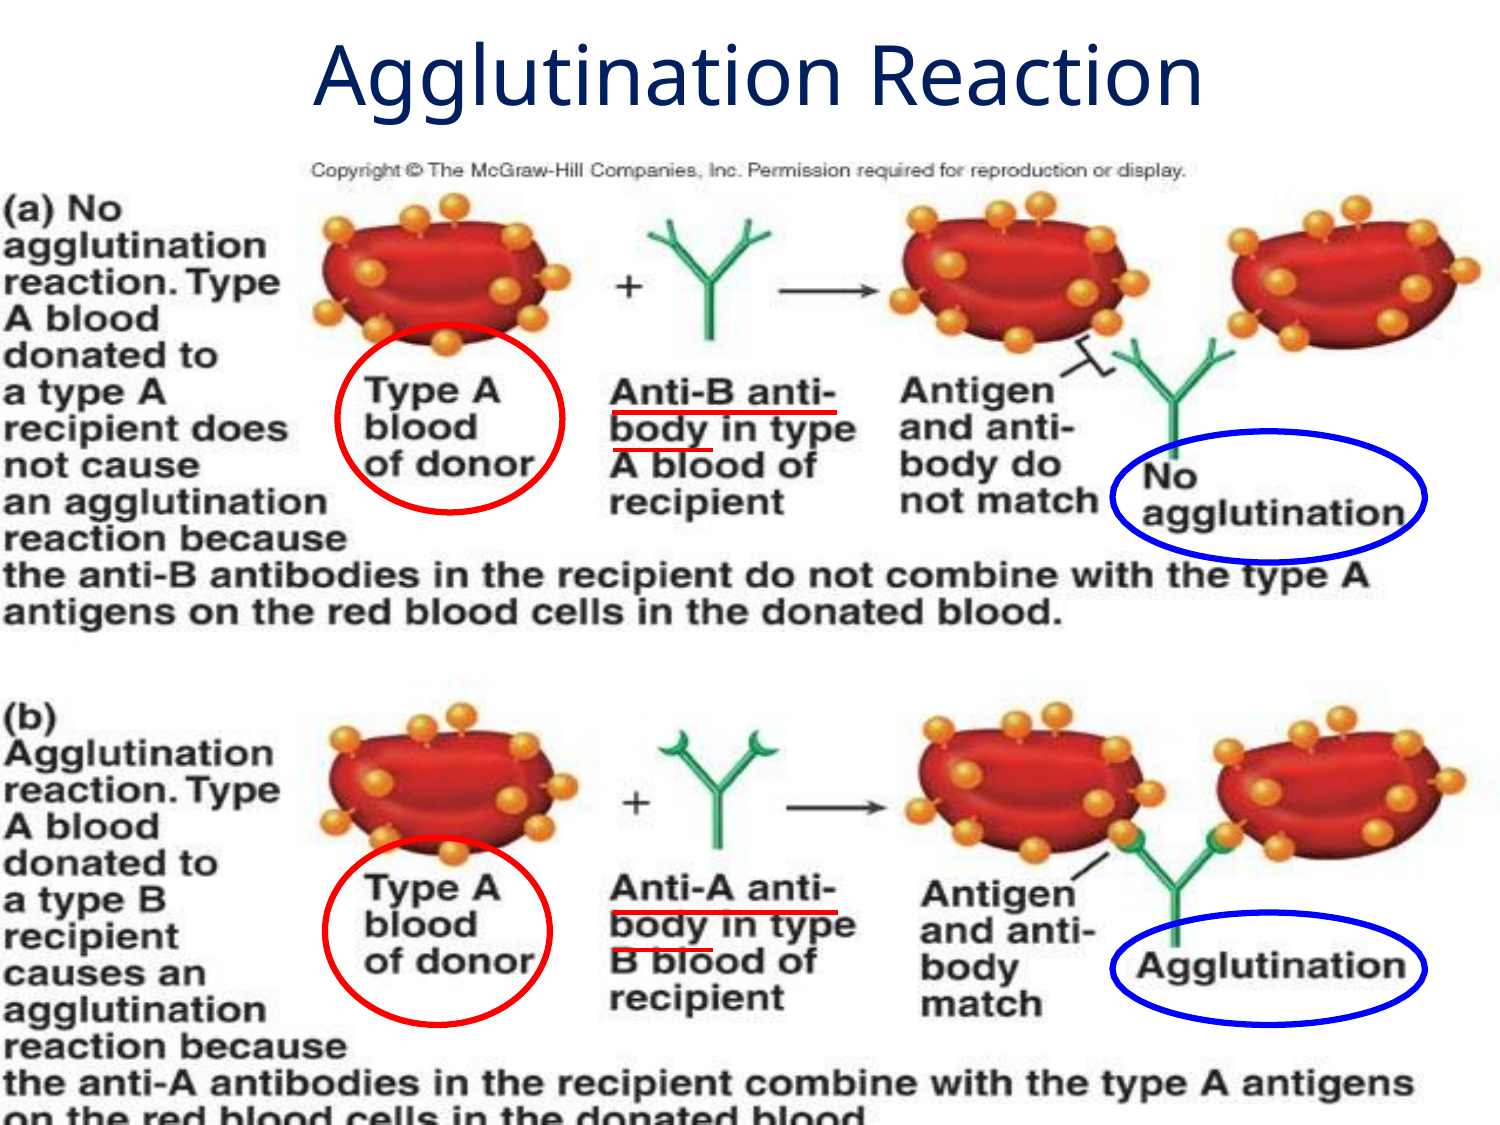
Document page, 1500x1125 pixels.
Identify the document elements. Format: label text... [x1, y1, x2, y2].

text_box [337, 324, 563, 513]
text_box [0, 161, 1500, 1125]
text_box [1112, 431, 1425, 563]
text_box [1112, 912, 1425, 1026]
text_box [324, 837, 550, 1026]
title Agglutination Reaction [119, 21, 1381, 161]
